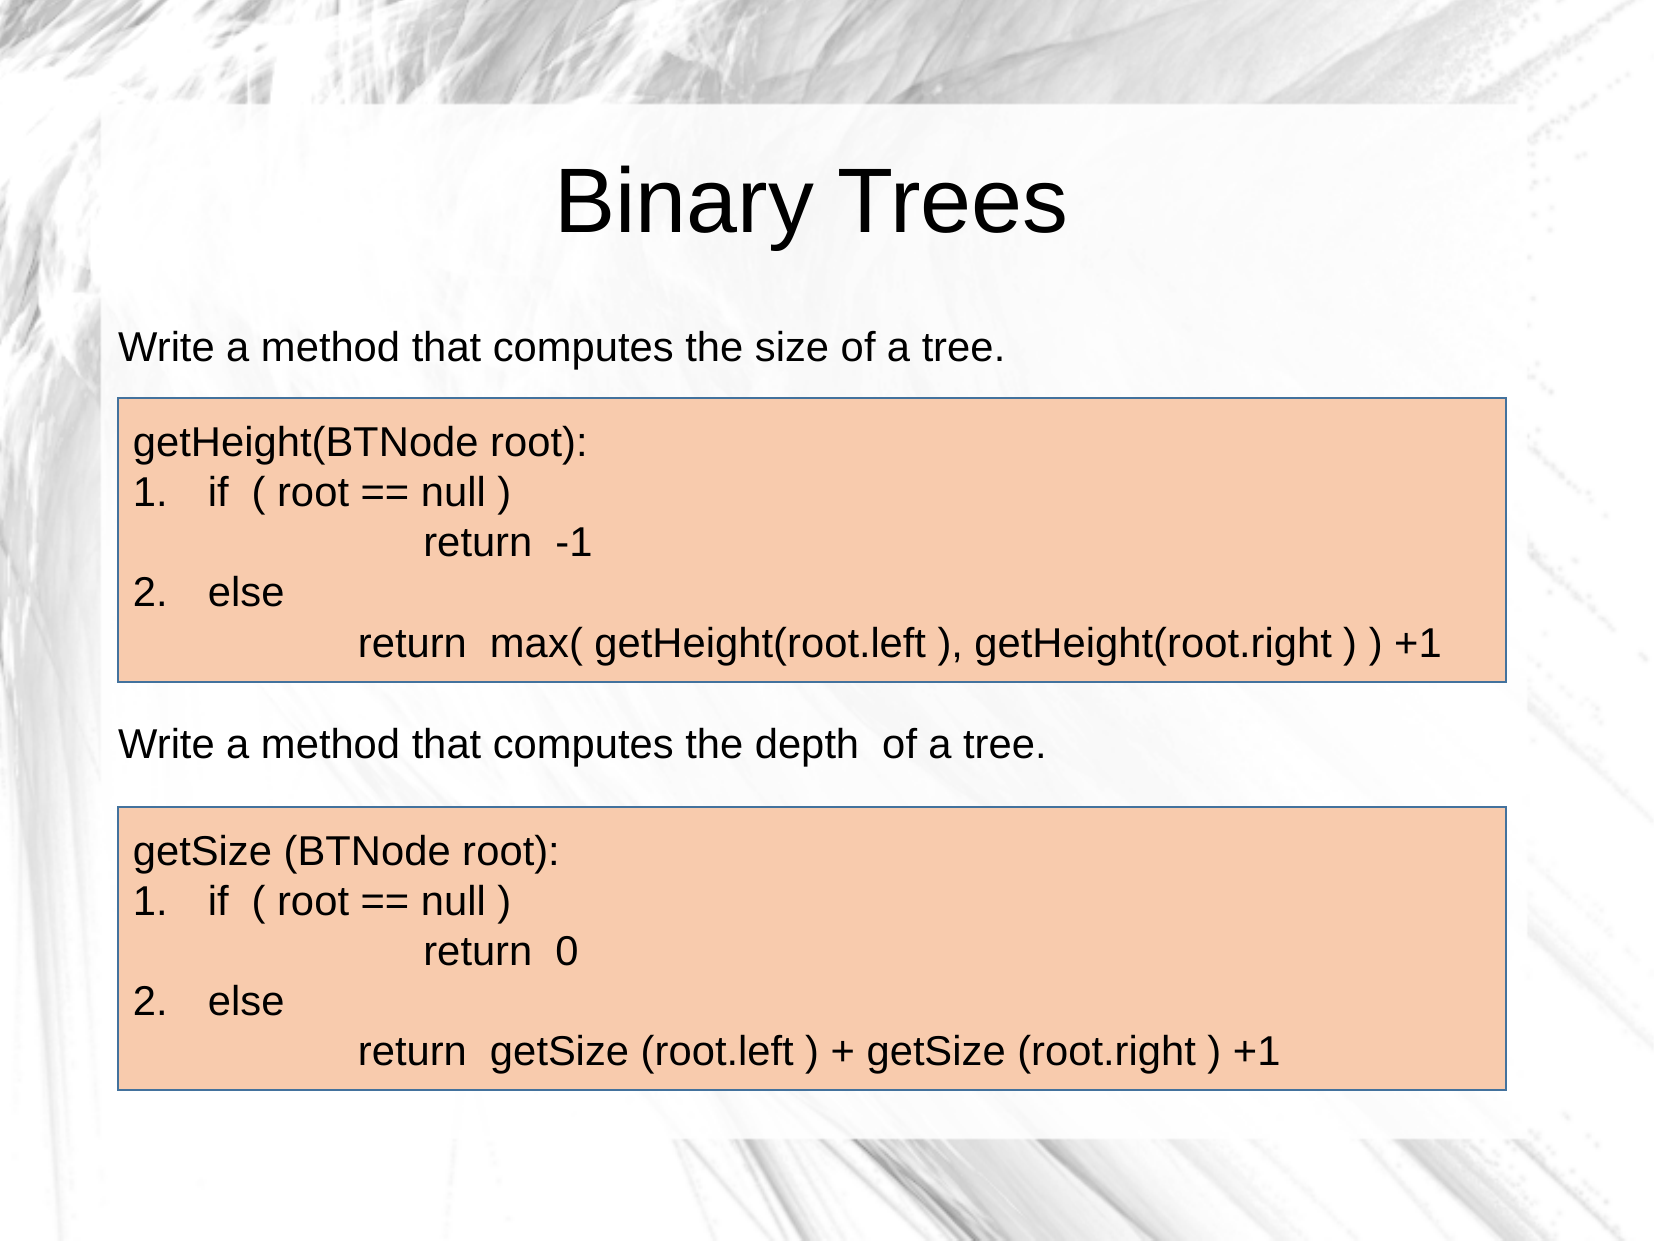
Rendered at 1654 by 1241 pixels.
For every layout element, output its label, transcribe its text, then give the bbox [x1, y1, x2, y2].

list Write a method that computes the size of a tree. Write a method that computes the depth of a tree. [118, 319, 1571, 1102]
text_box getHeight(BTNode root): if ( root == null ) return -1 else return max( getHeight(root.left ), getHeight(root.right ) ) +1 [118, 398, 1506, 683]
picture [0, 0, 1654, 1241]
text_box getSize (BTNode root): if ( root == null ) return 0 else return getSize (root.left ) + getSize (root.right ) +1 [118, 806, 1506, 1091]
title Binary Trees [118, 112, 1506, 281]
